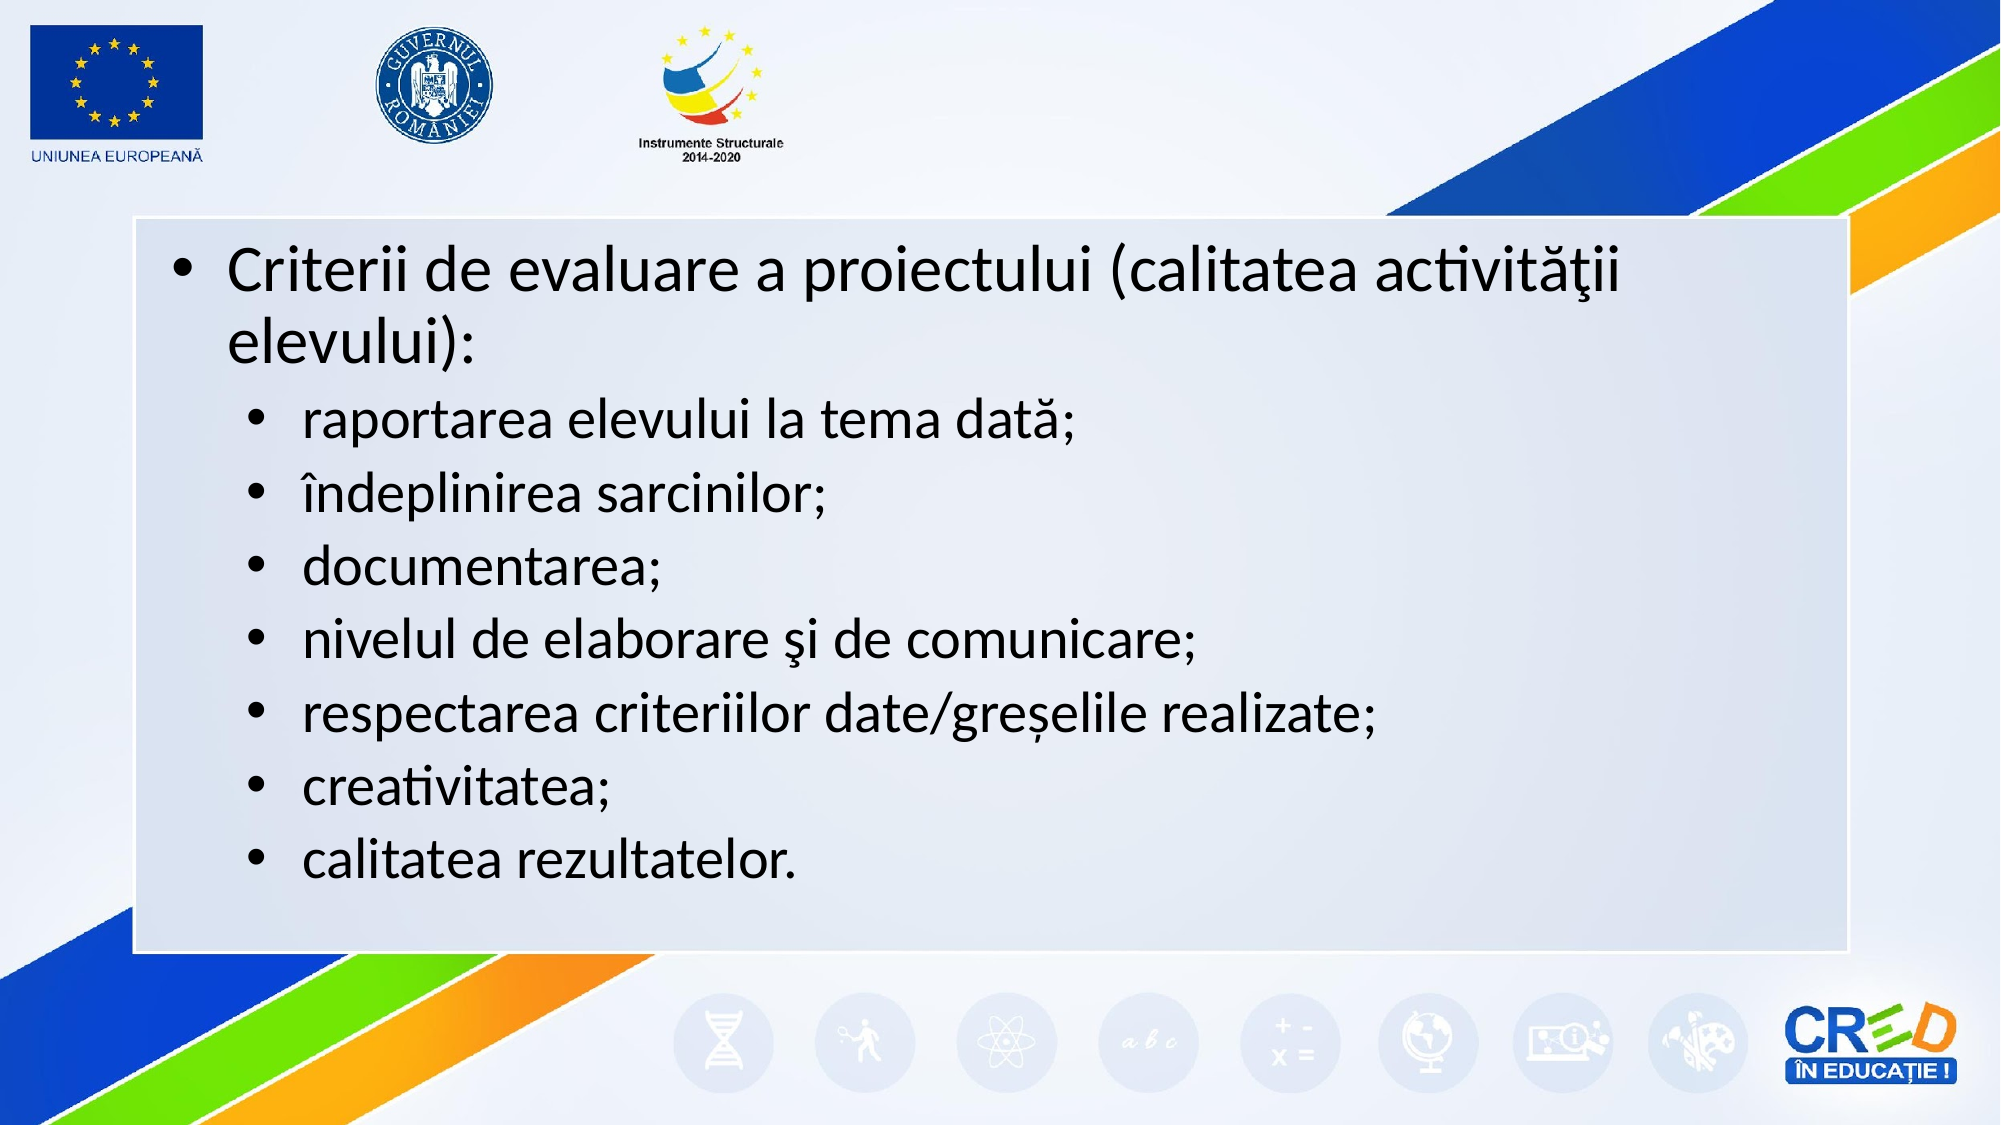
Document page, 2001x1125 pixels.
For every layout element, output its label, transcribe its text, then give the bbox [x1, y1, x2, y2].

list Criterii de evaluare a proiectului (calitatea activităţii elevului): raportarea elevului la tema dată; îndeplinirea sarcinilor; documentarea; nivelul de elaborare şi de comunicare; respectarea criteriilor date/greșelile realizate; creativitatea; calitatea rezultatelor. [137, 226, 1863, 1014]
picture [0, 0, 2001, 1125]
